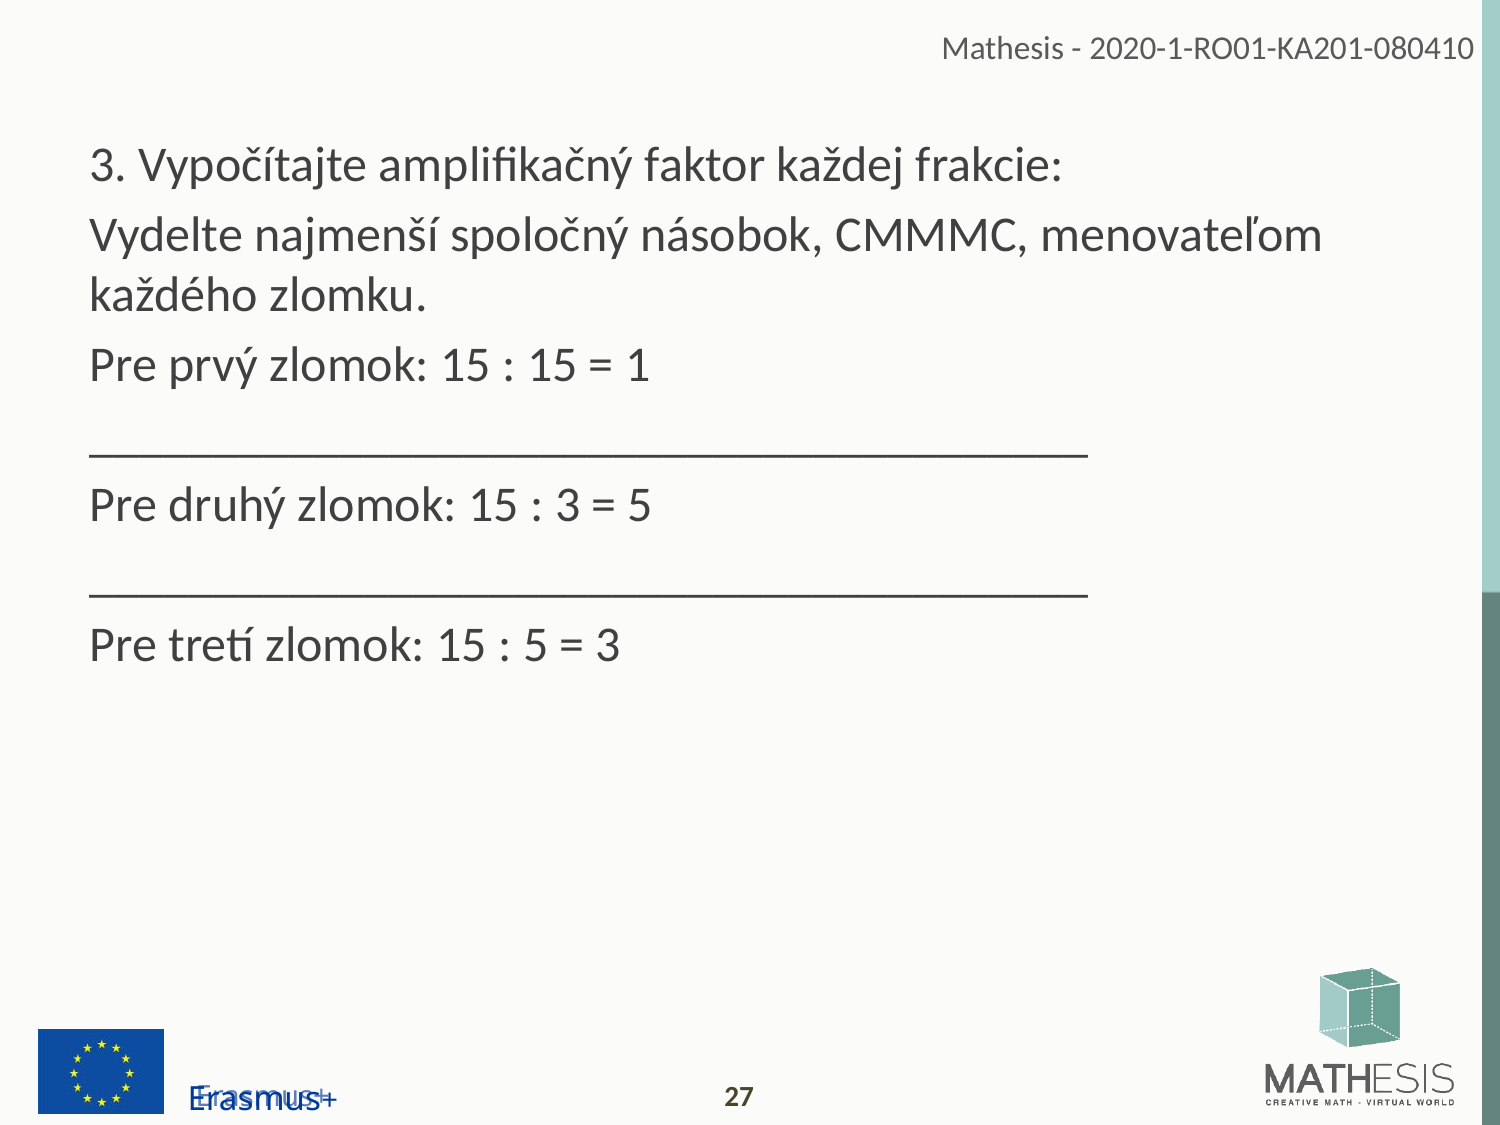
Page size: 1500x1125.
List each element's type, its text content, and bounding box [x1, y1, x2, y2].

list 3. Vypočítajte amplifikačný faktor každej frakcie: Vydelte najmenší spoločný násobok, CMMMC, menovateľom každého zlomku. Pre prvý zlomok: 15 : 15 = 1 ________________________________________ Pre druhý zlomok: 15 : 3 = 5 ________________________________________ Pre tretí zlomok: 15 : 5 = 3 [75, 124, 1425, 867]
picture [38, 1029, 164, 1114]
